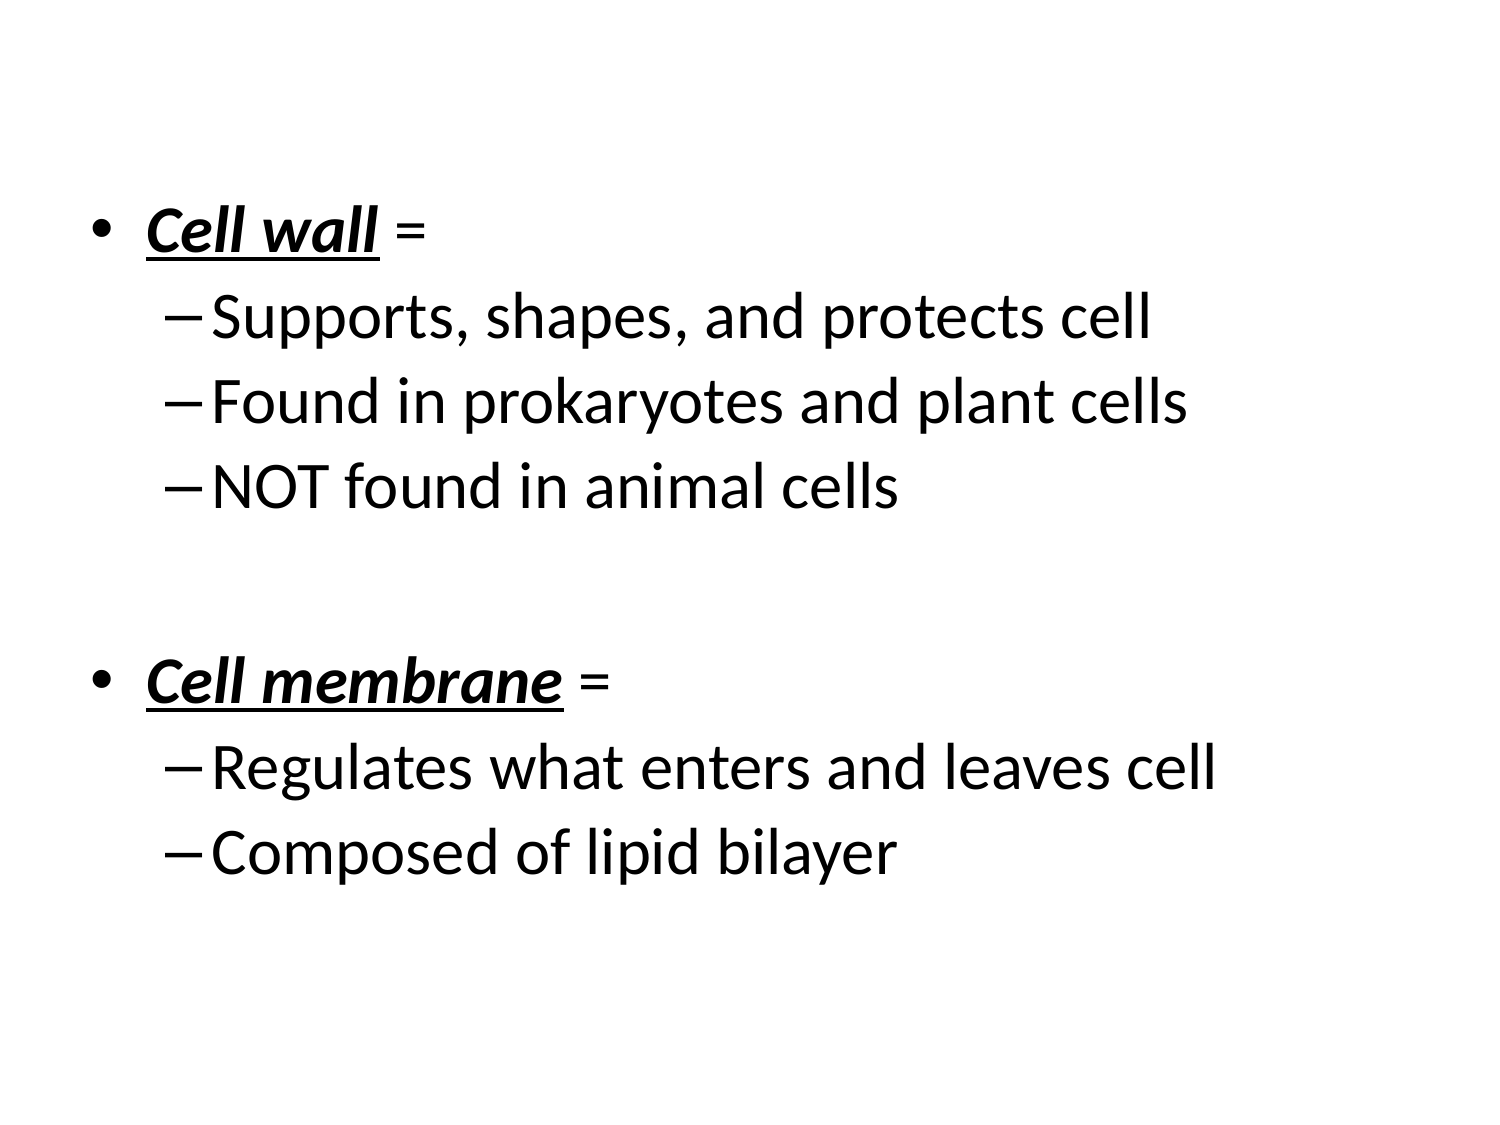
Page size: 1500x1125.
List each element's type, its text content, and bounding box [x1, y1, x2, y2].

list Cell wall = Supports, shapes, and protects cell Found in prokaryotes and plant cells NOT found in animal cells Cell membrane = Regulates what enters and leaves cell Composed of lipid bilayer [75, 187, 1425, 1005]
